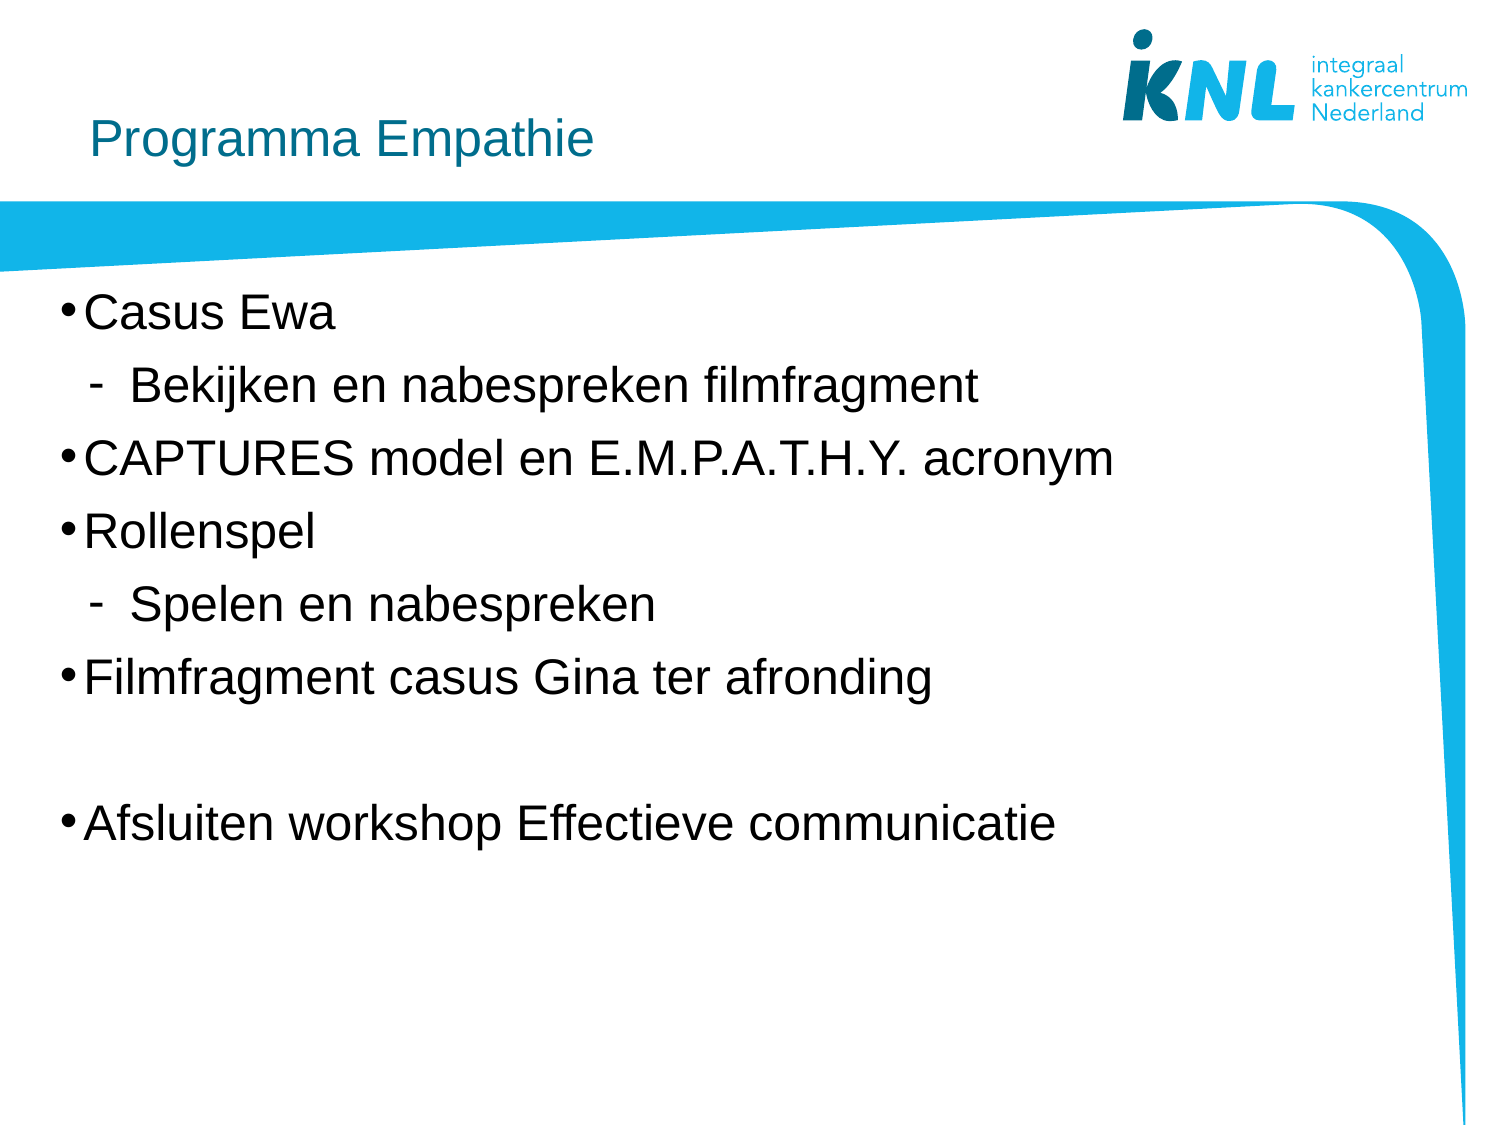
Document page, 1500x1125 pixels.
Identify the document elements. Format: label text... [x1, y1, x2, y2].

title Programma Empathie [77, 42, 1075, 168]
list Casus Ewa Bekijken en nabespreken filmfragment CAPTURES model en E.M.P.A.T.H.Y. acronym Rollenspel Spelen en nabespreken Filmfragment casus Gina ter afronding Afsluiten workshop Effectieve communicatie [47, 266, 1312, 999]
